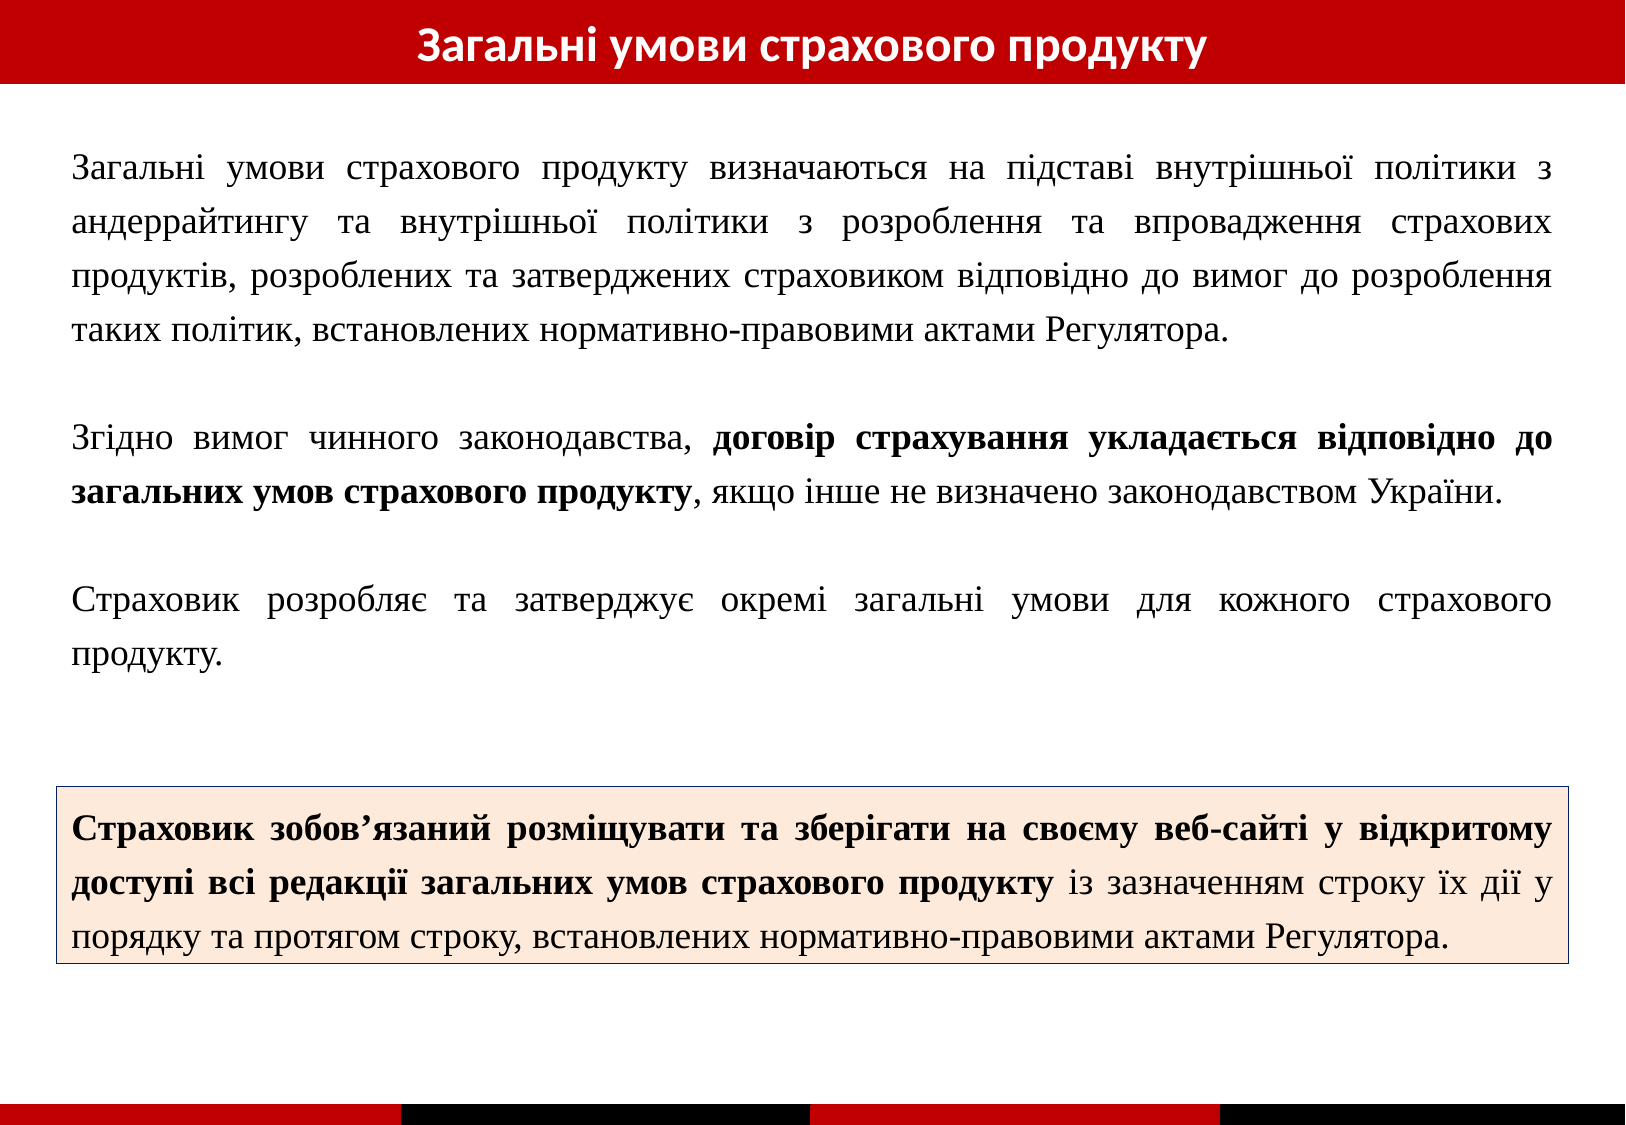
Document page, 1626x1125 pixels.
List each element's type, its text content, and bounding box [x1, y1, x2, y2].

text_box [0, 1105, 1625, 1125]
text_box Страховик зобов’язаний розміщувати та зберігати на своєму веб-сайті у відкритому доступі всі редакції загальних умов страхового продукту із зазначенням строку їх дії у порядку та протягом строку, встановлених нормативно-правовими актами Регулятора. [56, 786, 1569, 964]
text_box Загальні умови страхового продукту [0, 0, 1625, 84]
text_box Загальні умови страхового продукту визначаються на підставі внутрішньої політики з андеррайтингу та внутрішньої політики з розроблення та впровадження страхових продуктів, розроблених та затверджених страховиком відповідно до вимог до розроблення таких політик, встановлених нормативно-правовими актами Регулятора. Згідно вимог чинного законодавства, договір страхування укладається відповідно до загальних умов страхового продукту, якщо інше не визначено законодавством України. Страховик розробляє та затверджує окремі загальні умови для кожного страхового продукту. [56, 125, 1569, 680]
